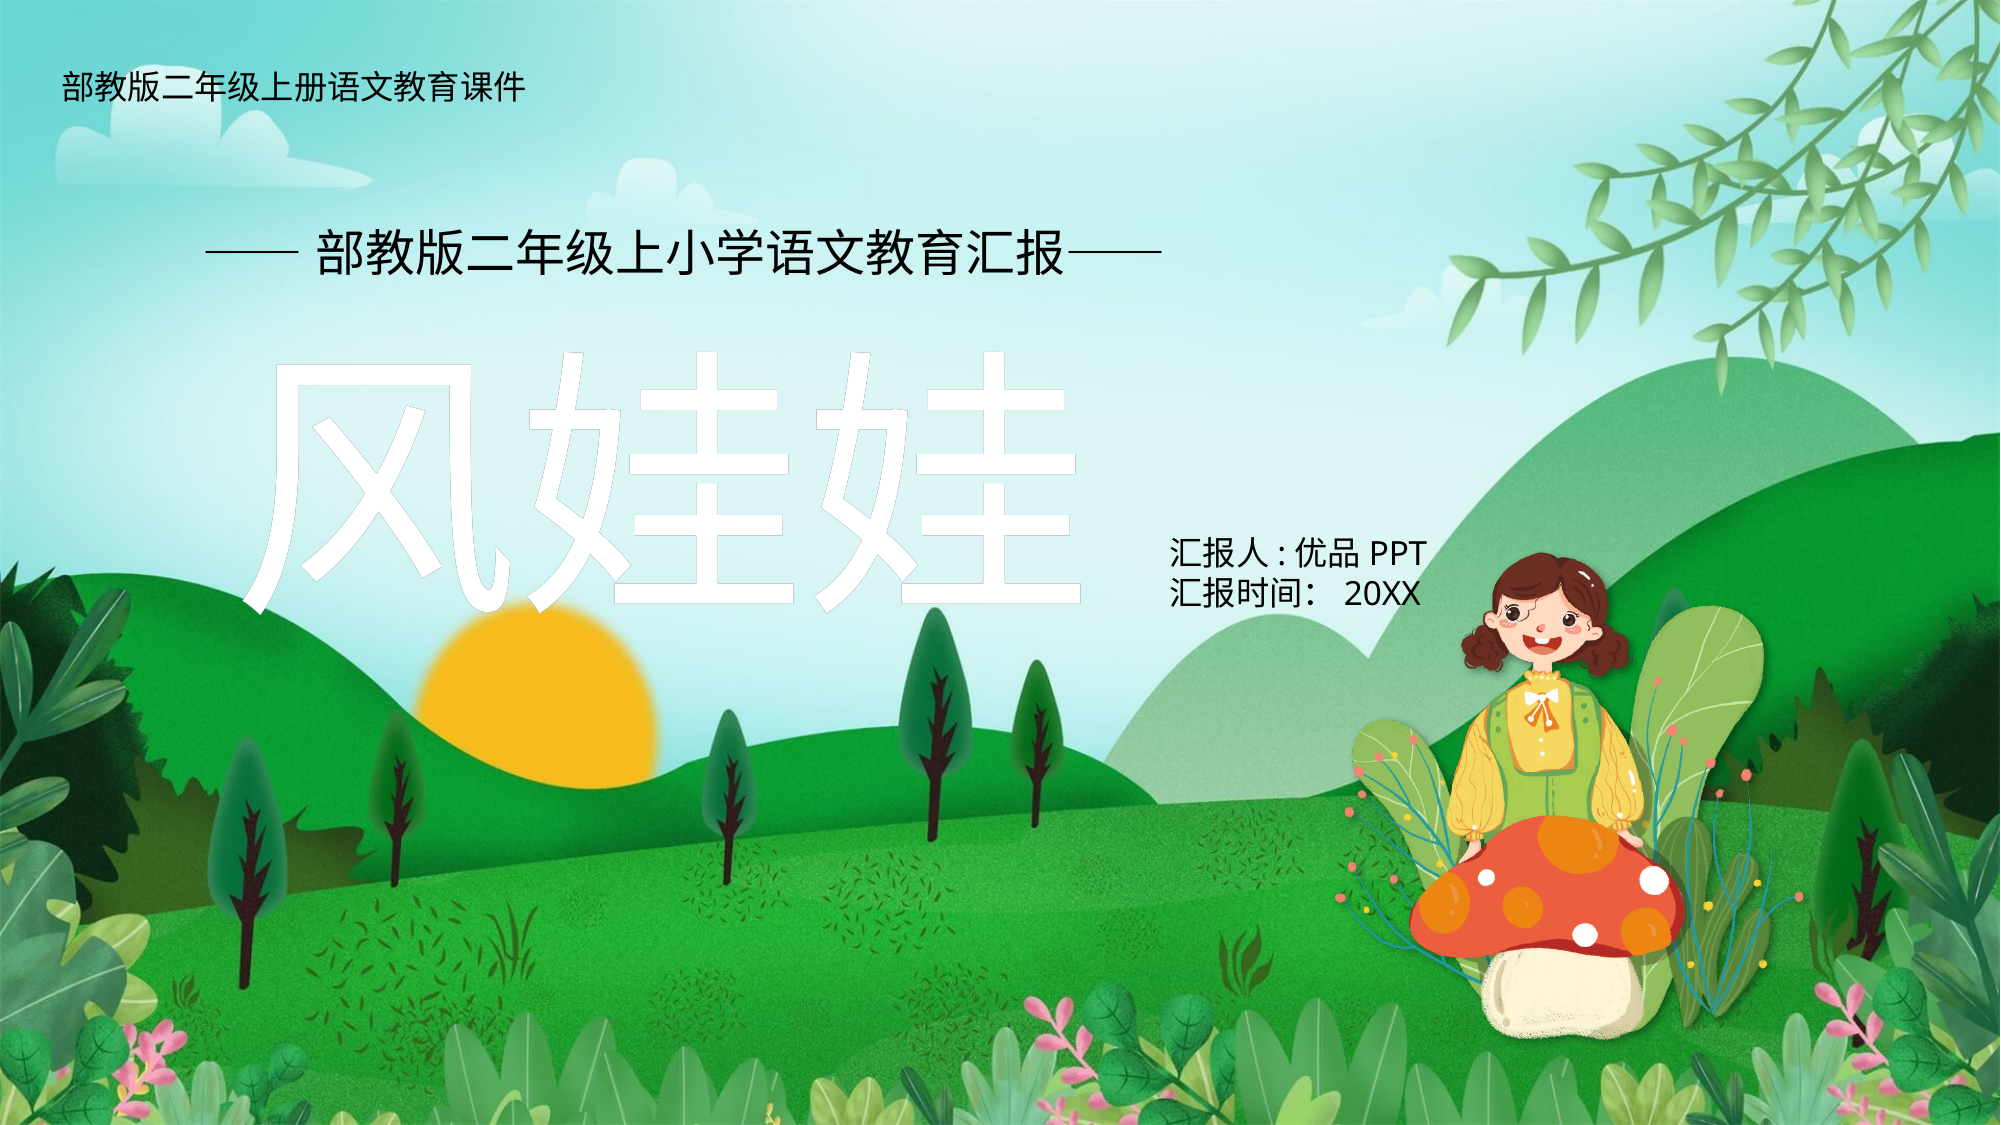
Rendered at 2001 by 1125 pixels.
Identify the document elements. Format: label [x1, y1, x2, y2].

picture [0, 0, 2000, 1125]
text_box [216, 297, 1129, 661]
